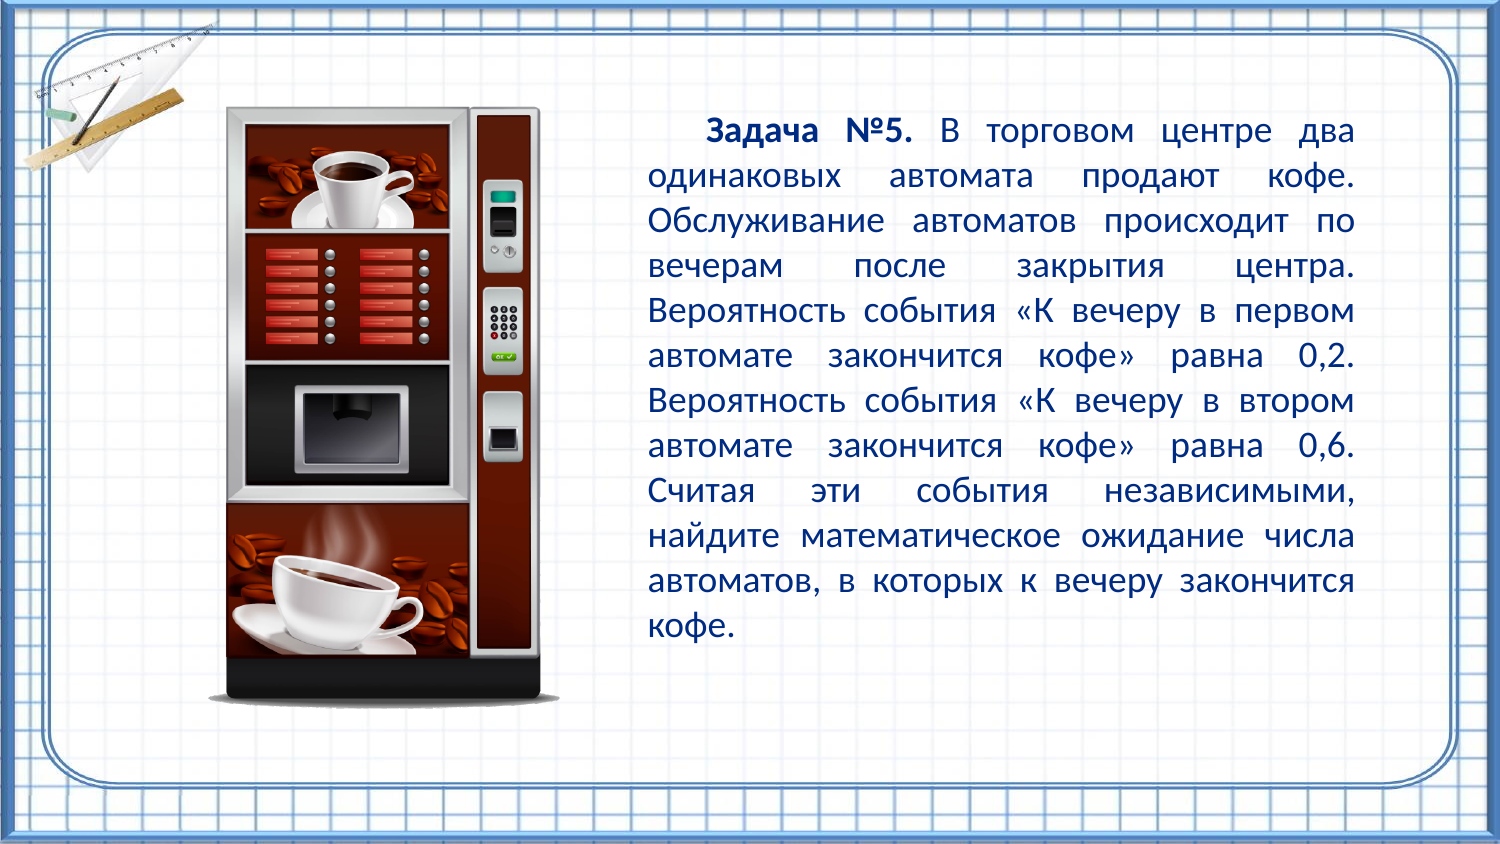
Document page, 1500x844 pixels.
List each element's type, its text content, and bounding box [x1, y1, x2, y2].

picture [0, 0, 1500, 844]
text_box Задача №5. В торговом центре два одинаковых автомата продают кофе. Обслуживание автоматов происходит по вечерам после закрытия центра. Вероятность события «К вечеру в первом автомате закончится кофе» равна 0,2. Вероятность события «К вечеру в втором автомате закончится кофе» равна 0,6. Считая эти события независимыми, найдите математическое ожидание числа автоматов, в которых к вечеру закончится кофе. [632, 97, 1372, 653]
